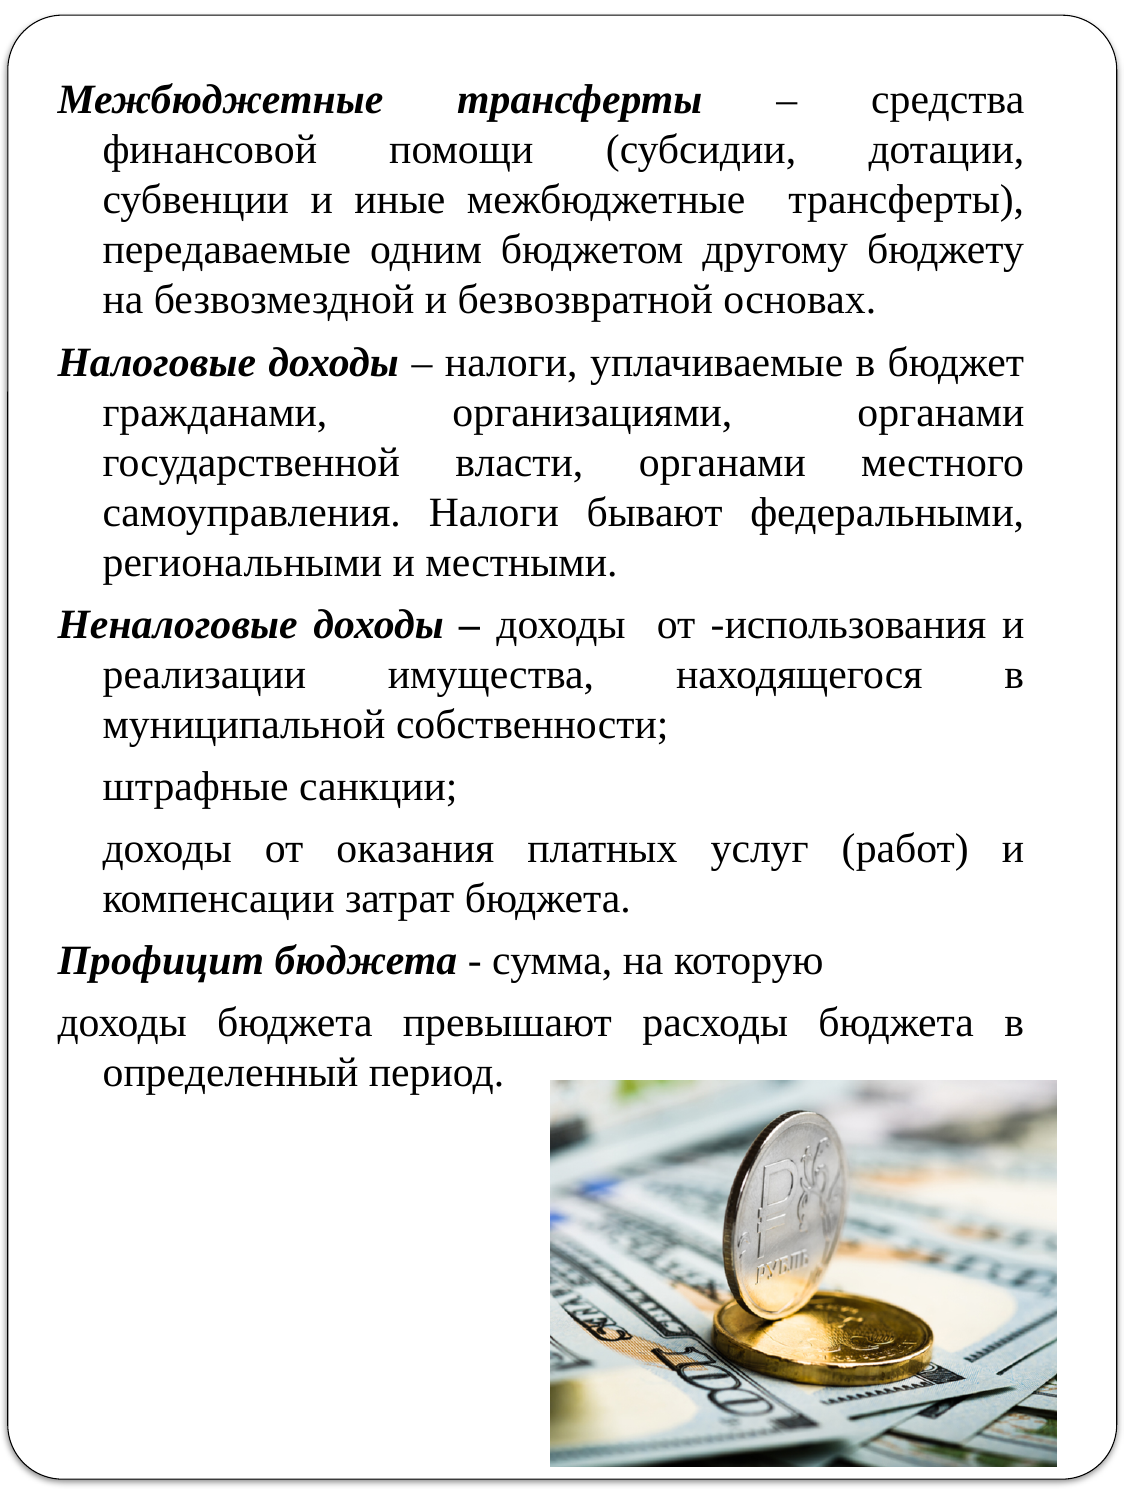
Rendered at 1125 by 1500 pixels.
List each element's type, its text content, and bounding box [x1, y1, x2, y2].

list Межбюджетные трансферты – средства финансовой помощи (субсидии, дотации, субвенции и иные межбюджетные трансферты), передаваемые одним бюджетом другому бюджету на безвозмездной и безвозвратной основах. Налоговые доходы – налоги, уплачиваемые в бюджет гражданами, организациями, органами государственной власти, органами местного самоуправления. Налоги бывают федеральными, региональными и местными. Неналоговые доходы – доходы от -использования и реализации имущества, находящегося в муниципальной собственности; штрафные санкции; доходы от оказания платных услуг (работ) и компенсации затрат бюджета. Профицит бюджета - сумма, на которую доходы бюджета превышают расходы бюджета в определенный период. [42, 64, 1040, 1412]
picture [550, 1080, 1057, 1467]
